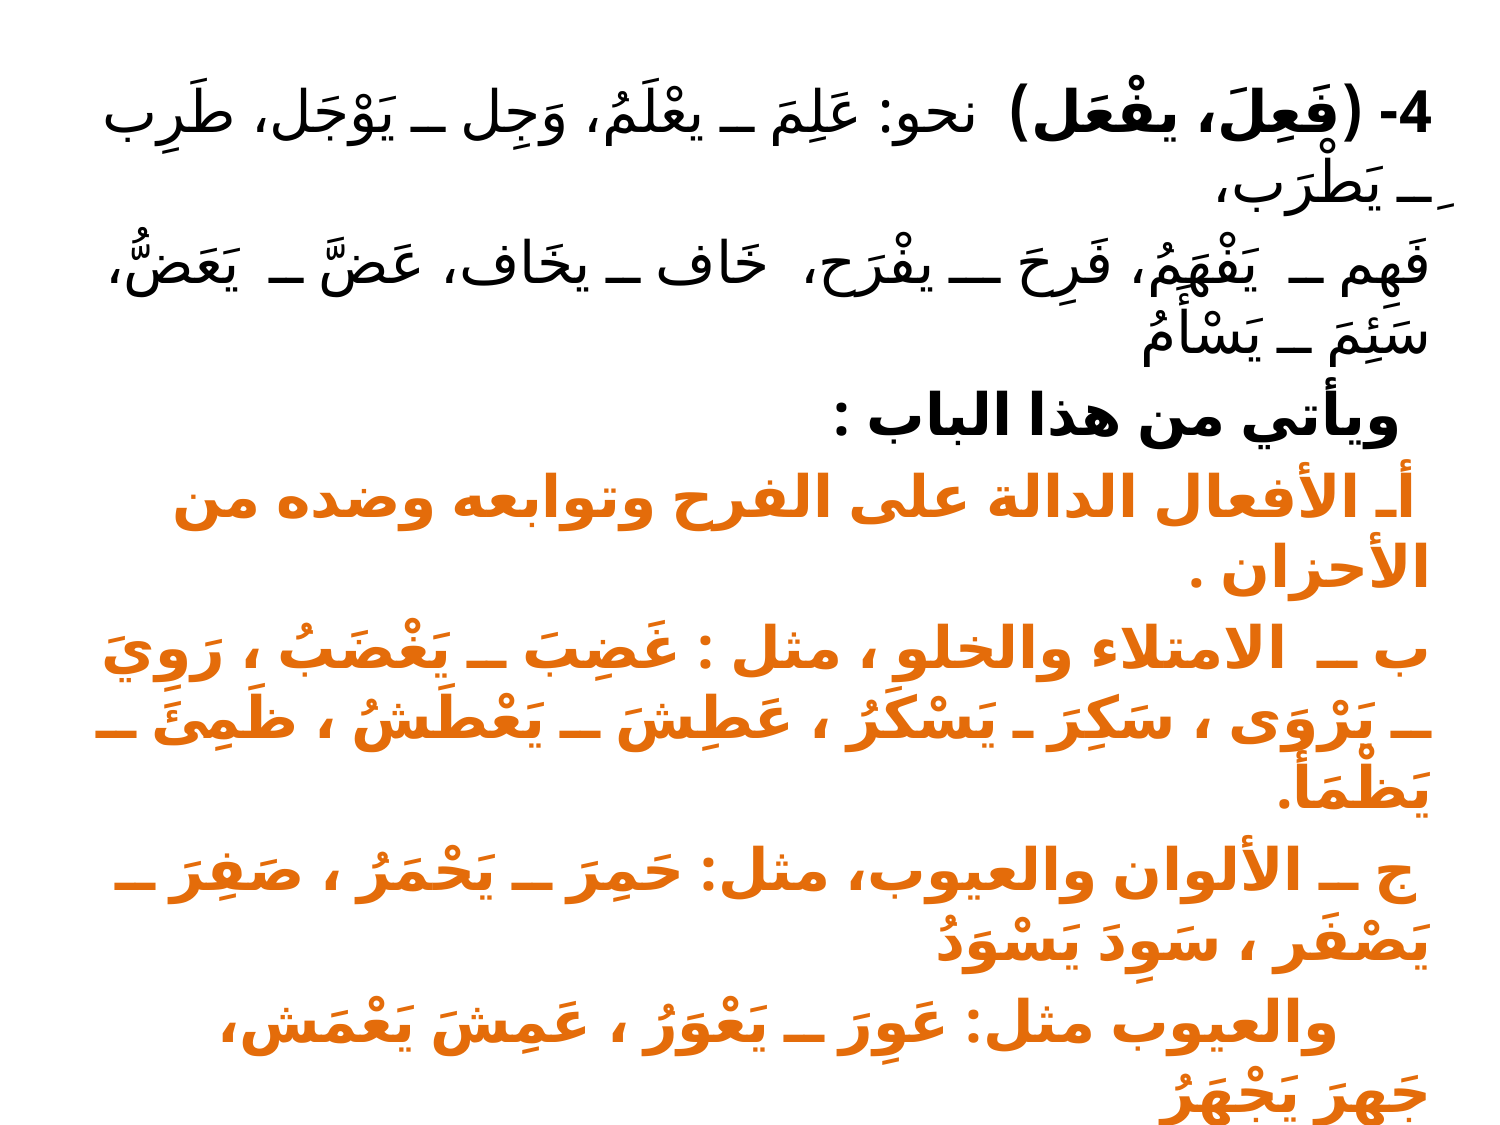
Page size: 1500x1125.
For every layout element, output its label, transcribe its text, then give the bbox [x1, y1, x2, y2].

list 4- (فَعِلَ، يفْعَل) نحو: عَلِمَ ــ يعْلَمُ، وَجِل ــ يَوْجَل، طَرِب ِــ يَطْرَب، فَهِم ــ يَفْهَمُ، فَرِحَ ـــ يفْرَح، خَاف ــ يخَاف، عَضَّ ــ يَعَضُّ، سَئِمَ ــ يَسْأَمُ ويأتي من هذا الباب : أـ الأفعال الدالة على الفرح وتوابعه وضده من الأحزان . ب ــ الامتلاء والخلو ، مثل : غَضِبَ ــ يَغْضَبُ ، رَوِيَ ــ يَرْوَى ، سَكِرَ ـ يَسْكَرُ ، عَطِشَ ــ يَعْطَشُ ، ظَمِئَ ــ يَظْمَأُ. ج ــ الألوان والعيوب، مثل: حَمِرَ ــ يَحْمَرُ ، صَفِرَ ــ يَصْفَر ، سَوِدَ يَسْوَدُ والعيوب مثل: عَوِرَ ــ يَعْوَرُ ، عَمِشَ يَعْمَش، جَهِرَ يَجْهَرُ دـ الخِلَق الظاهرة التي تذكر لتحلية الإنسان في الغزل، مثل: غَيِدَ ــ يَغْيَدُ، هَيِفَ ــ يَهْيَفُ ، لَمِيَ ــ يَلْمَى . [75, 66, 1447, 1005]
